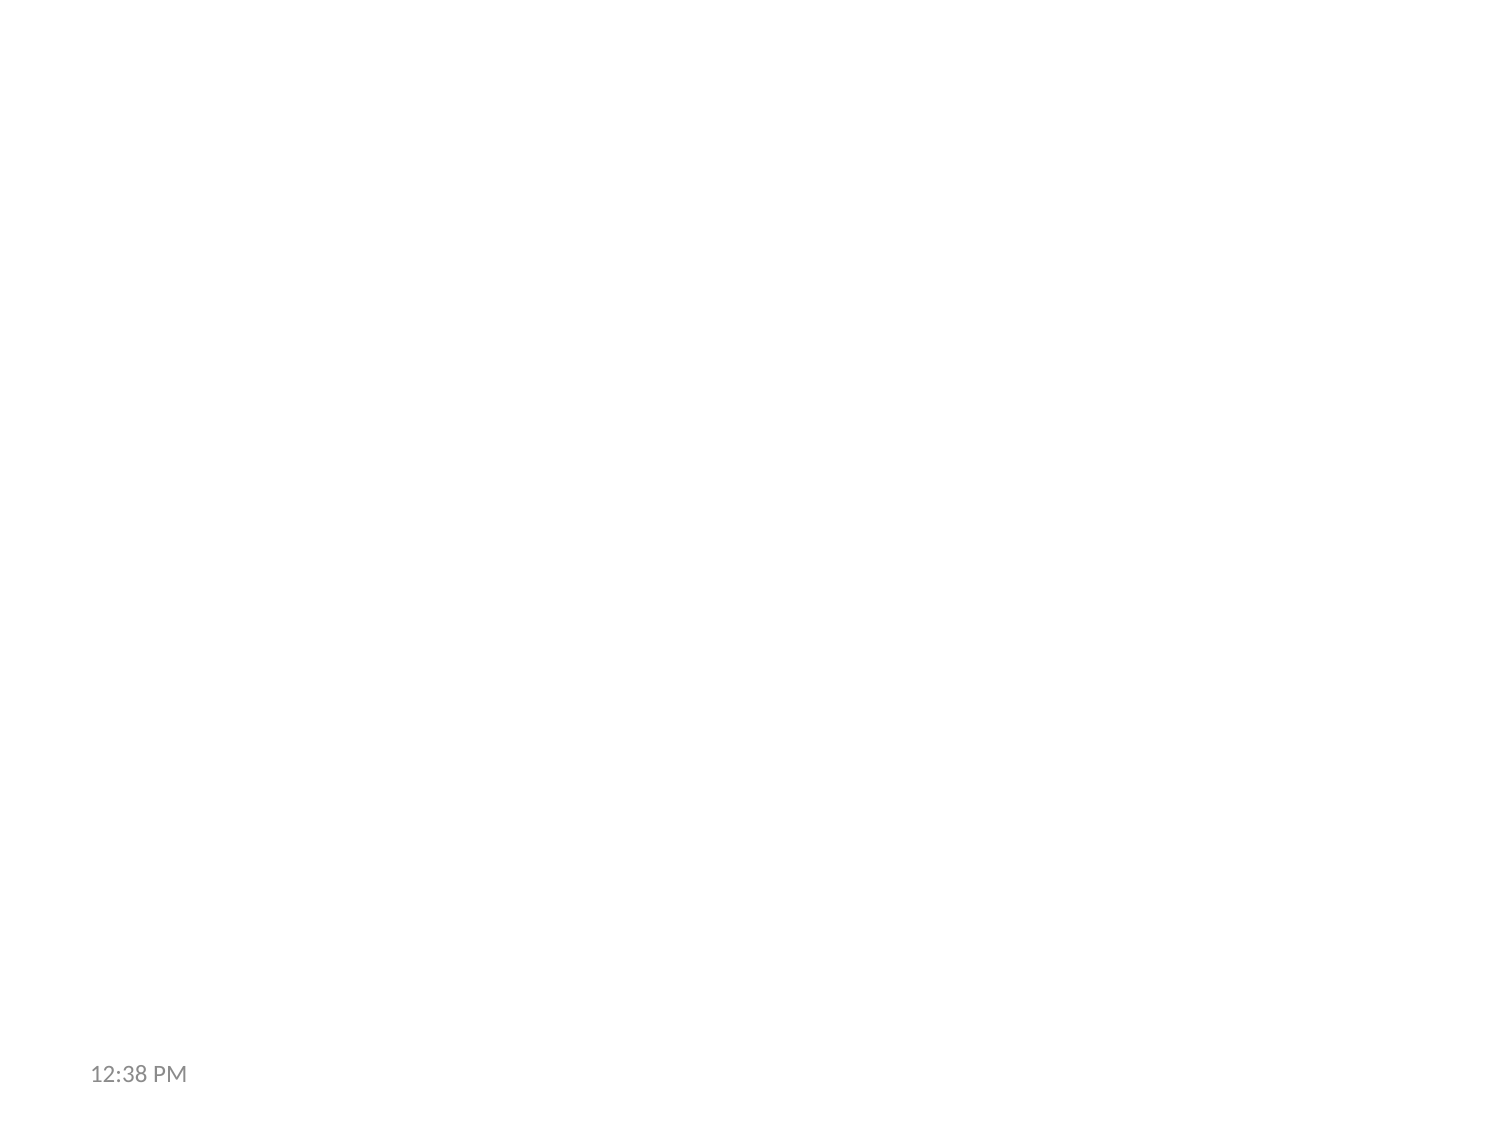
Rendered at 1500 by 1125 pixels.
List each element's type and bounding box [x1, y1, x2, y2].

slide_number [75, 1042, 425, 1103]
